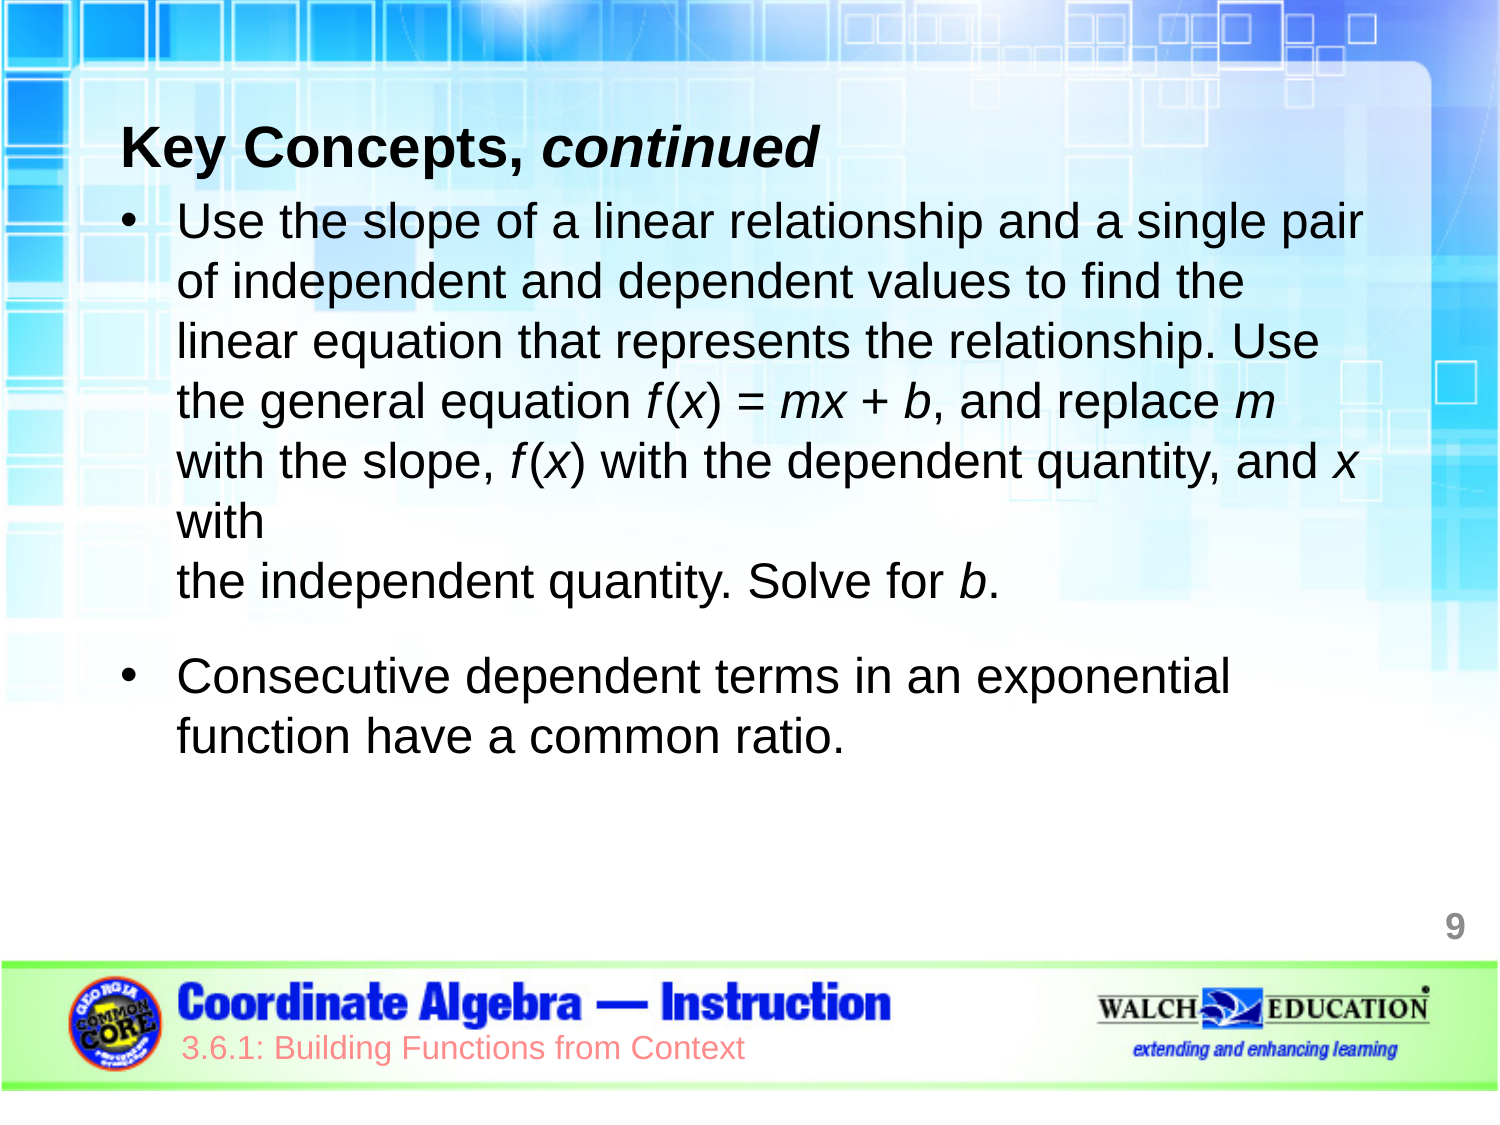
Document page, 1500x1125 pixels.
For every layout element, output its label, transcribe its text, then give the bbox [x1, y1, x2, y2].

footer 3.6.1: Building Functions from Context [166, 1024, 1080, 1069]
subtitle Key Concepts, continued Use the slope of a linear relationship and a single pair of independent and dependent values to find the linear equation that represents the relationship. Use the general equation f (x) = mx + b, and replace m with the slope, f (x) with the dependent quantity, and x with the independent quantity. Solve for b. Consecutive dependent terms in an exponential function have a common ratio. [105, 101, 1394, 922]
slide_number 9 [1361, 901, 1481, 949]
picture [1, 0, 1500, 1091]
